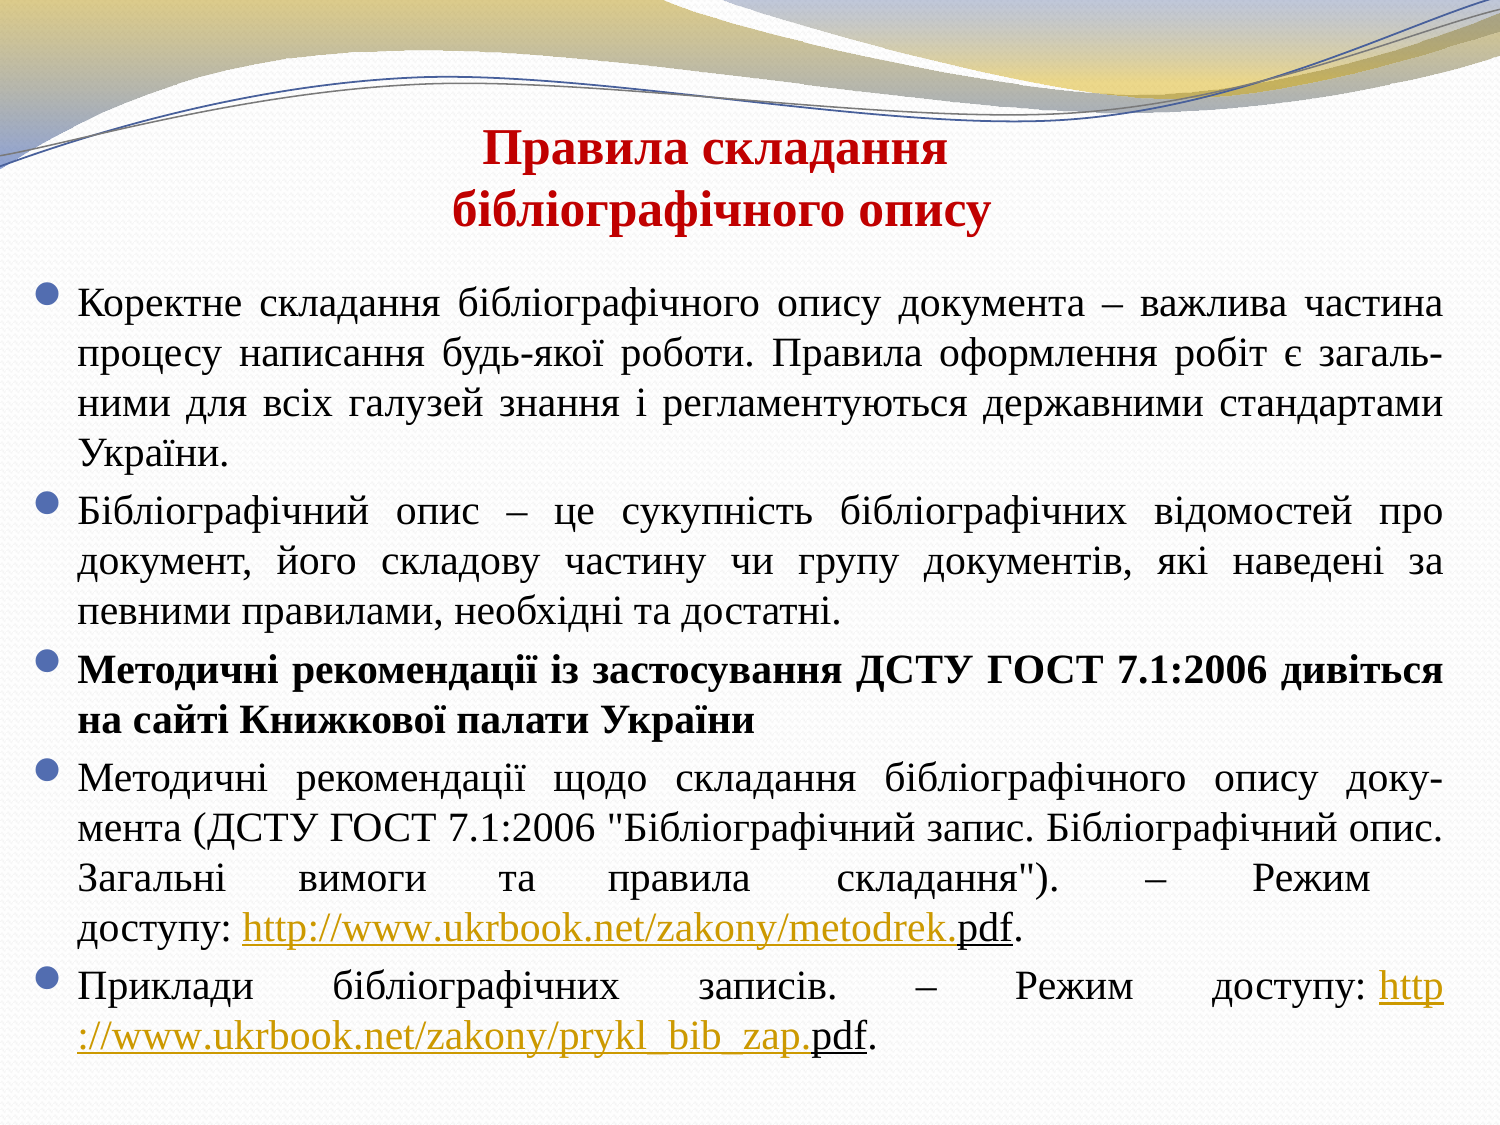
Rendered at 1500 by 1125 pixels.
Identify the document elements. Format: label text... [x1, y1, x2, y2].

list Коректне складання бібліографічного опису документа – важлива частина процесу написання будь-якої роботи. Правила оформлення робіт є загаль- ними для всіх галузей знання і регламентуються державними стандартами України. Бібліографічний опис – це сукупність бібліографічних відомостей про документ, його складову частину чи групу документів, які наведені за певними правилами, необхідні та достатні. Методичні рекомендації із застосування ДСТУ ГОСТ 7.1:2006 дивіться на сайті Книжкової палати України Методичні рекомендації щодо складання бібліографічного опису доку- мента (ДСТУ ГОСТ 7.1:2006 "Бібліографічний запис. Бібліографічний опис. Загальні вимоги та правила складання"). – Режим доступу: http://www.ukrbook.net/zakony/metodrek.pdf. Приклади бібліографічних записів. – Режим доступу: http://www.ukrbook.net/zakony/prykl_bib_zap.pdf. [17, 267, 1459, 1090]
title Правила складання бібліографічного опису [46, 105, 1397, 267]
